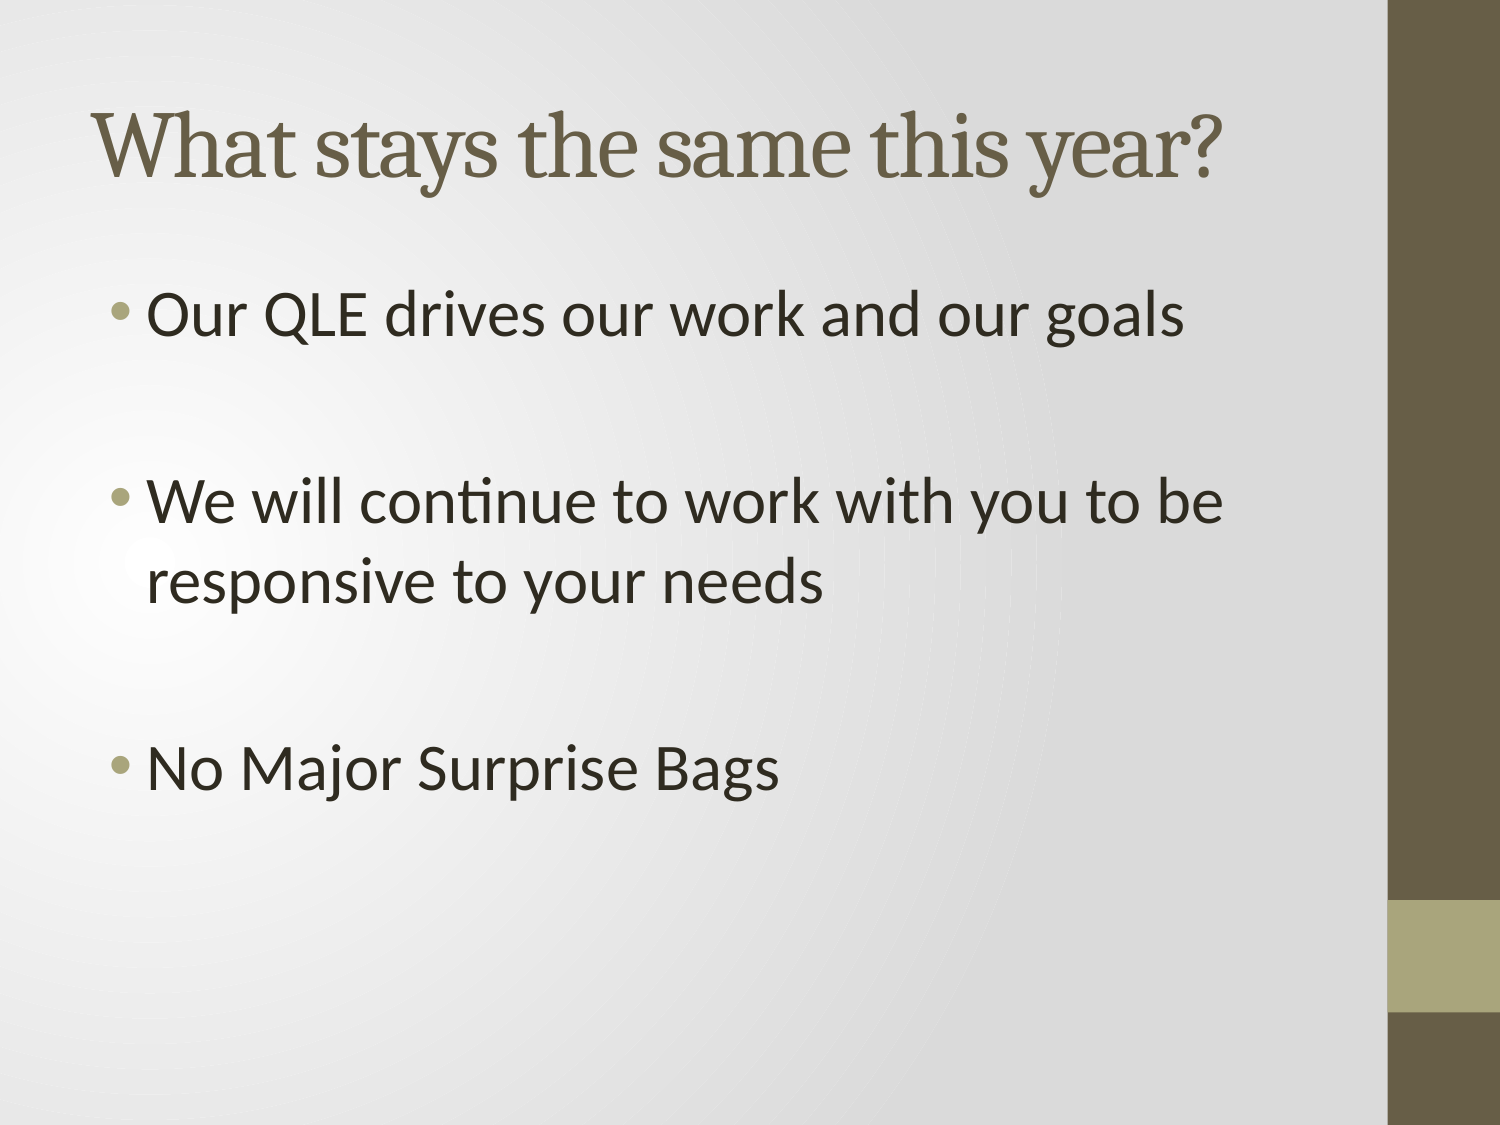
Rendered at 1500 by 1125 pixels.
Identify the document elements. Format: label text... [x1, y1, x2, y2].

title What stays the same this year? [75, 45, 1325, 233]
list Our QLE drives our work and our goals We will continue to work with you to be responsive to your needs No Major Surprise Bags [75, 262, 1325, 1050]
